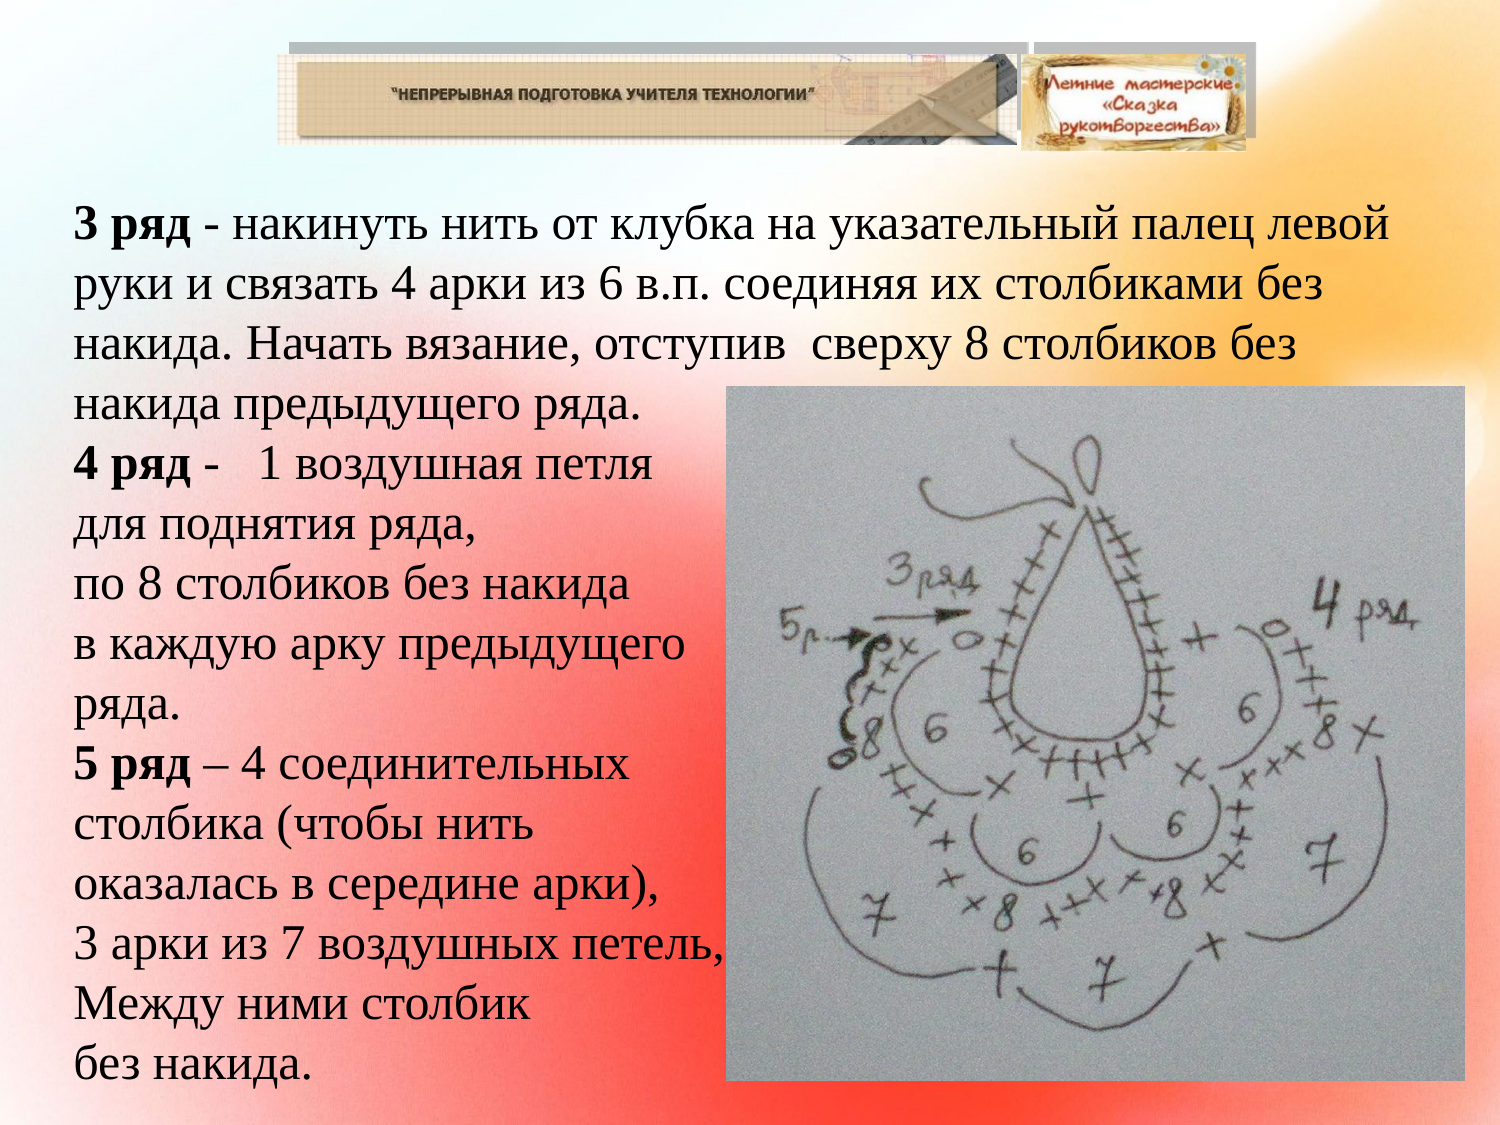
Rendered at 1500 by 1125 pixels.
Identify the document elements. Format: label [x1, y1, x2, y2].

text_box [277, 54, 1246, 153]
picture [0, 0, 1500, 1125]
